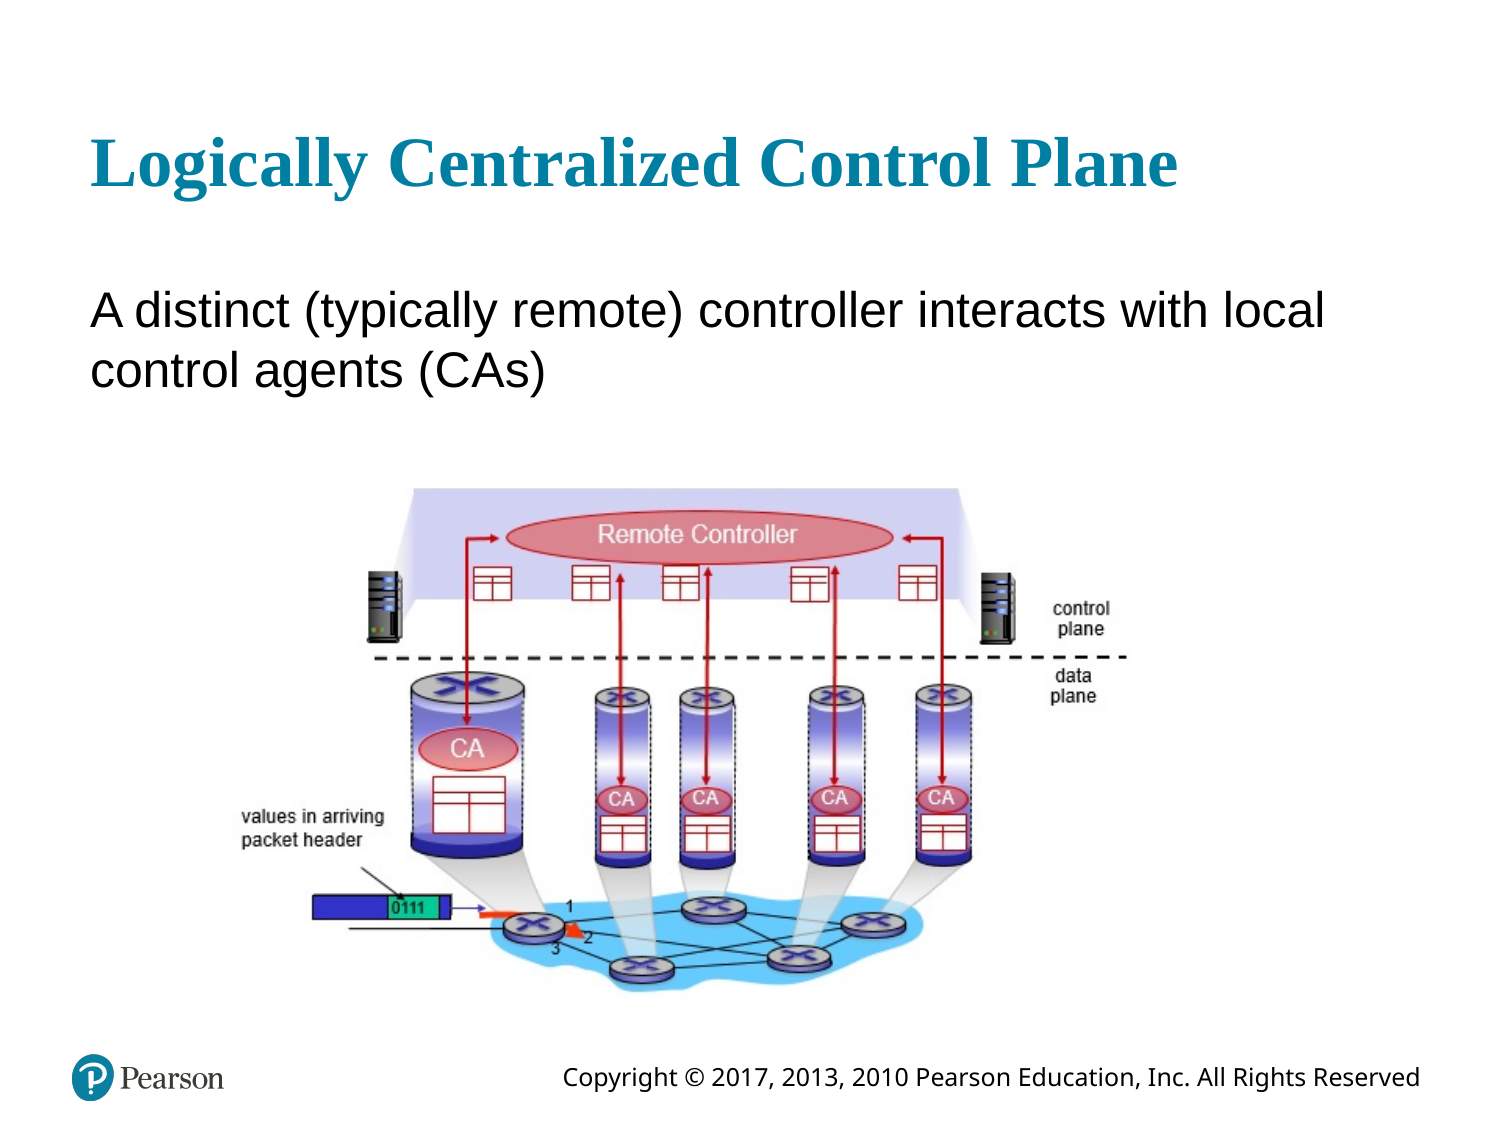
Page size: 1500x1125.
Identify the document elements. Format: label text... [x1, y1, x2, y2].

picture [230, 486, 1141, 1000]
picture [72, 1087, 83, 1101]
title Logically Centralized Control Plane [75, 35, 1425, 216]
picture [80, 1063, 106, 1088]
picture [98, 1054, 224, 1101]
picture [72, 1054, 88, 1070]
list A distinct (typically remote) controller interacts with local control agents (C A s) [75, 262, 1425, 403]
